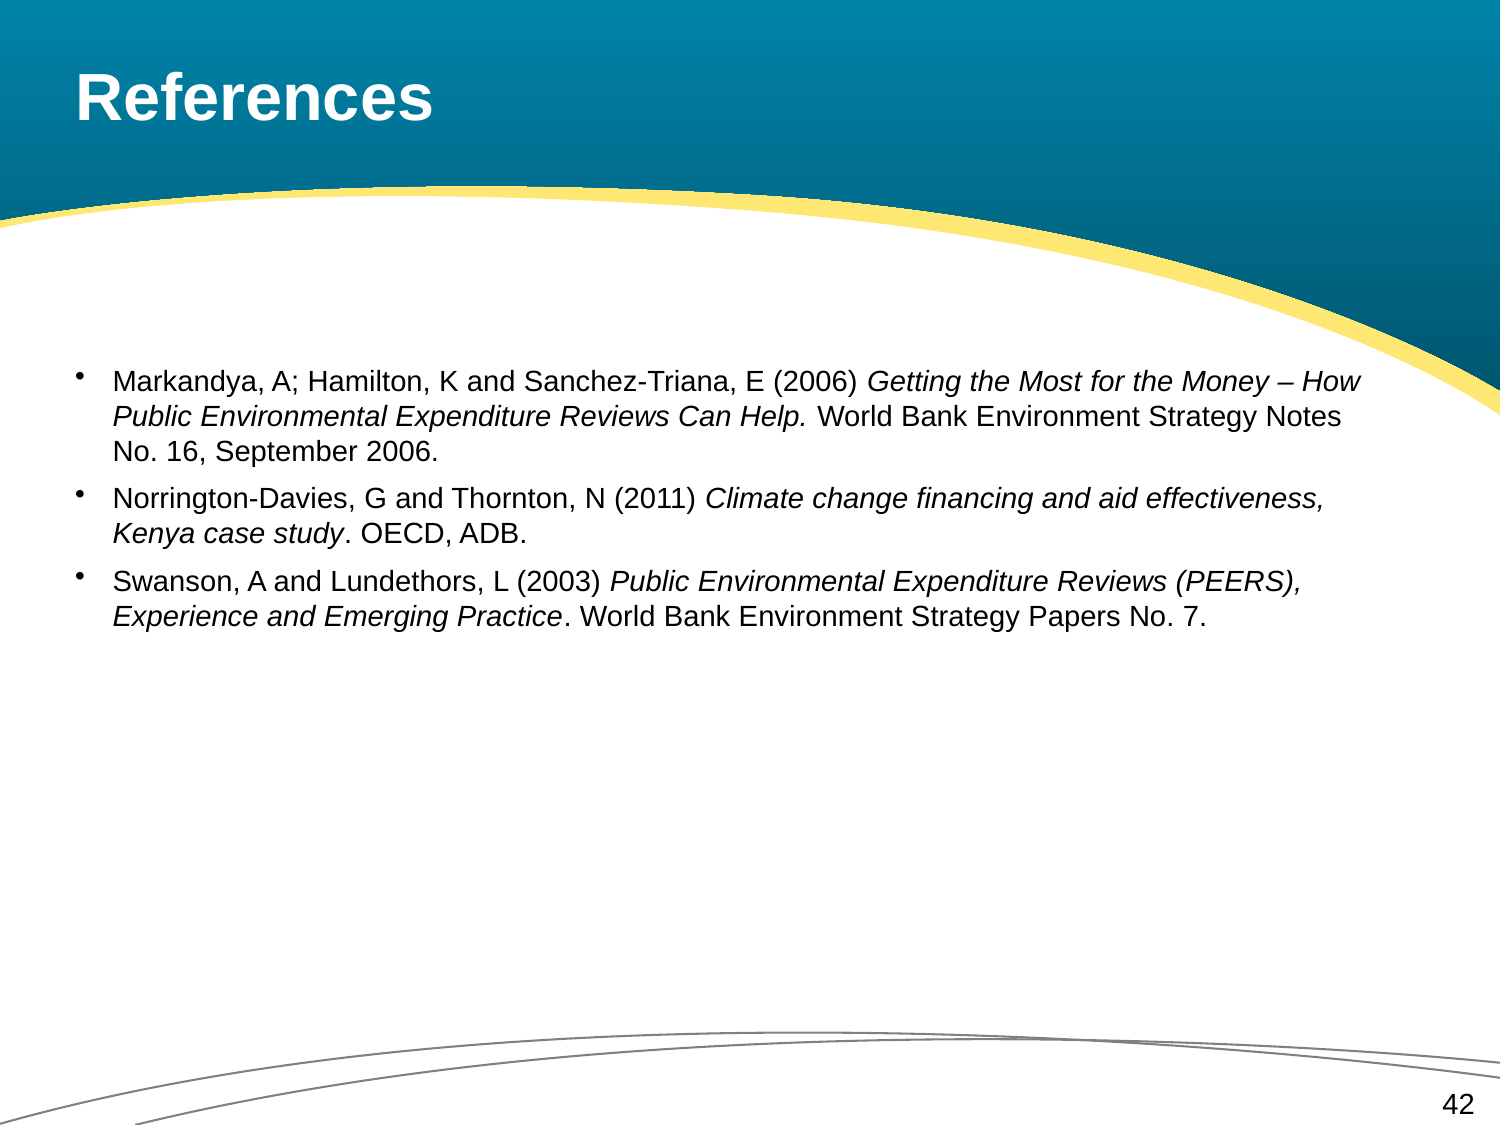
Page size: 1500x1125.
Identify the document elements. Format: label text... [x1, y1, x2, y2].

slide_number 42 [1124, 1084, 1476, 1113]
title References [74, 0, 1476, 188]
list Markandya, A; Hamilton, K and Sanchez-Triana, E (2006) Getting the Most for the Money – How Public Environmental Expenditure Reviews Can Help. World Bank Environment Strategy Notes No. 16, September 2006. Norrington-Davies, G and Thornton, N (2011) Climate change financing and aid effectiveness, Kenya case study. OECD, ADB. Swanson, A and Lundethors, L (2003) Public Environmental Expenditure Reviews (PEERS), Experience and Emerging Practice. World Bank Environment Strategy Papers No. 7. [74, 362, 1388, 738]
